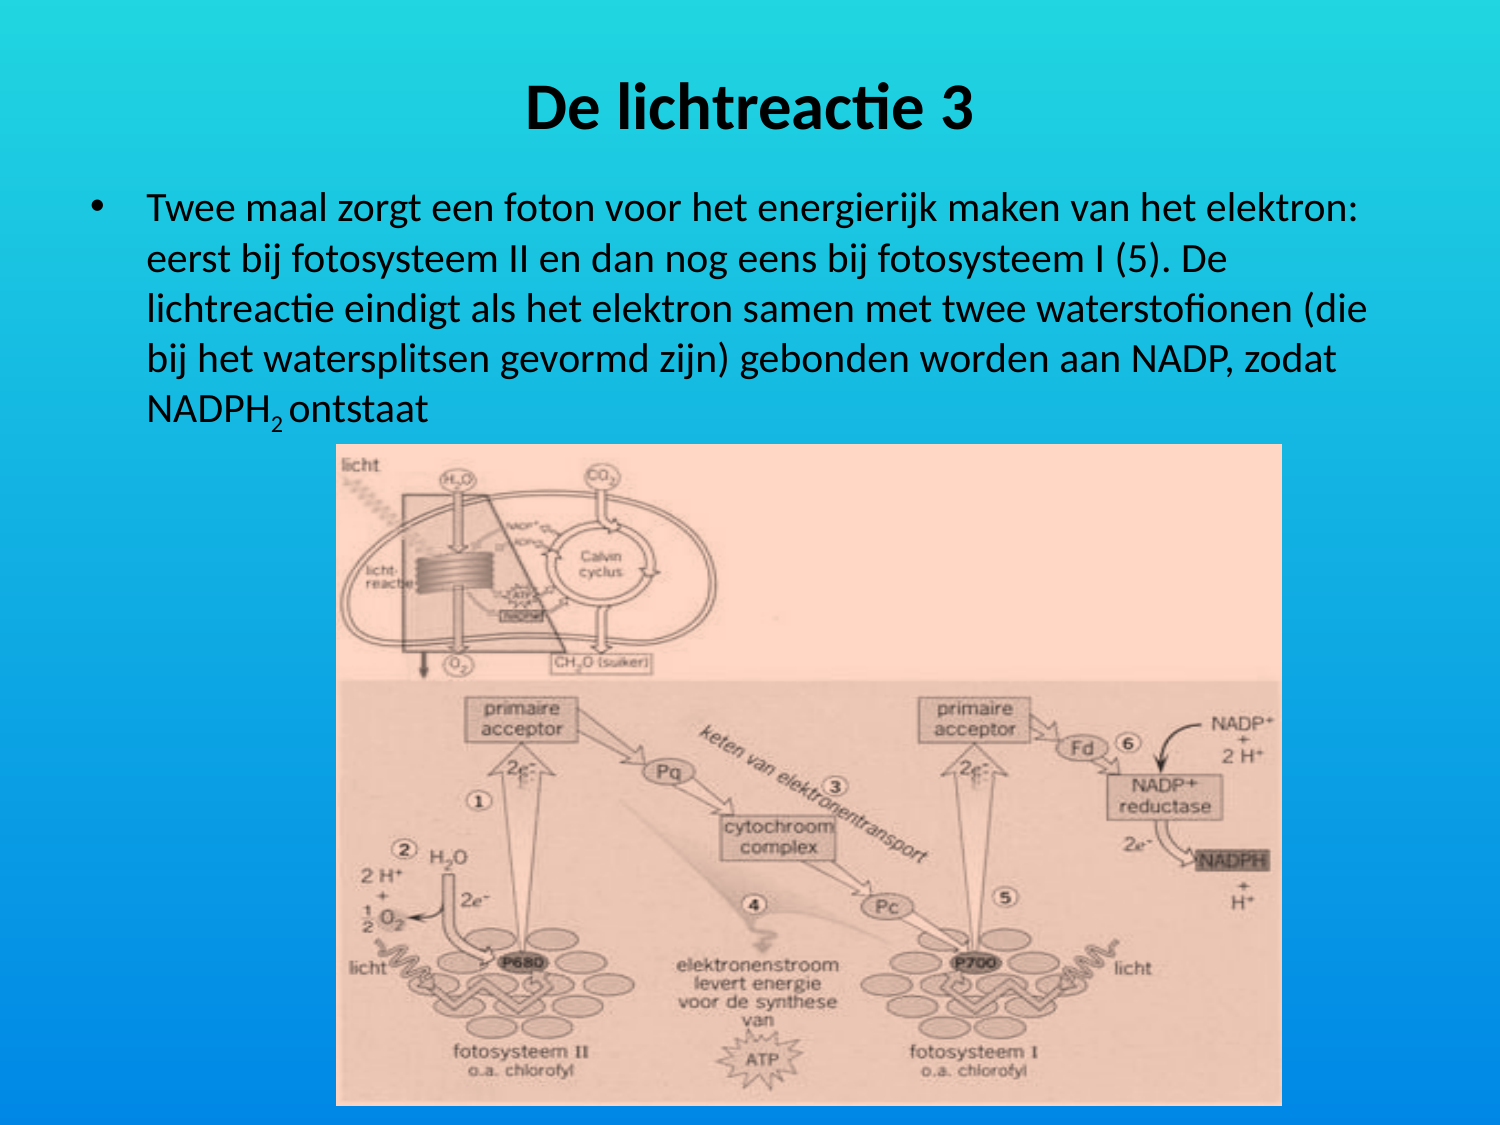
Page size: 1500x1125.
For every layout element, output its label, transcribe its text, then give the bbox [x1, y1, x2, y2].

title De lichtreactie 3 [75, 45, 1425, 161]
list Twee maal zorgt een foton voor het energierijk maken van het elektron: eerst bij fotosysteem II en dan nog eens bij fotosysteem I (5). De lichtreactie eindigt als het elektron samen met twee waterstofionen (die bij het watersplitsen gevormd zijn) gebonden worden aan NADP, zodat NADPH2 ontstaat [75, 172, 1425, 1071]
picture [336, 444, 1282, 1107]
